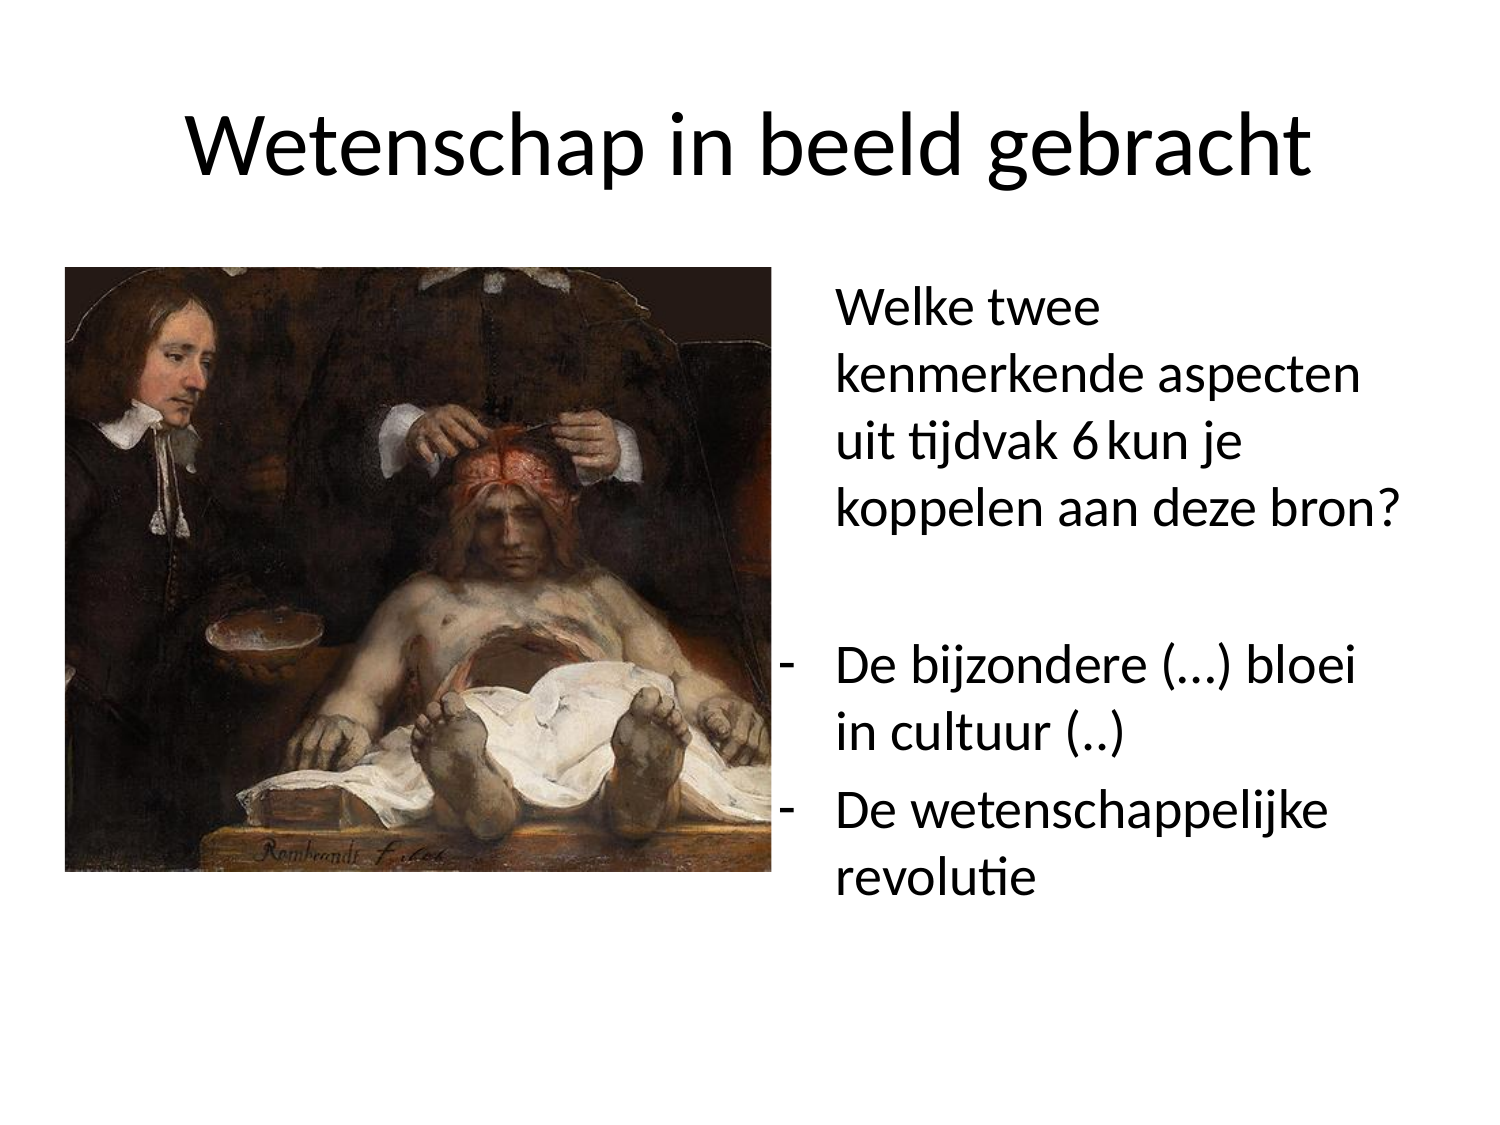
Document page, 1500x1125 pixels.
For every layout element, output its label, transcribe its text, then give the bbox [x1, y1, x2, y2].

title Wetenschap in beeld gebracht [75, 45, 1425, 233]
list Welke twee kenmerkende aspecten uit tijdvak 6 kun je koppelen aan deze bron? De bijzondere (…) bloei in cultuur (..) De wetenschappelijke revolutie [762, 262, 1425, 1005]
picture [64, 266, 772, 872]
